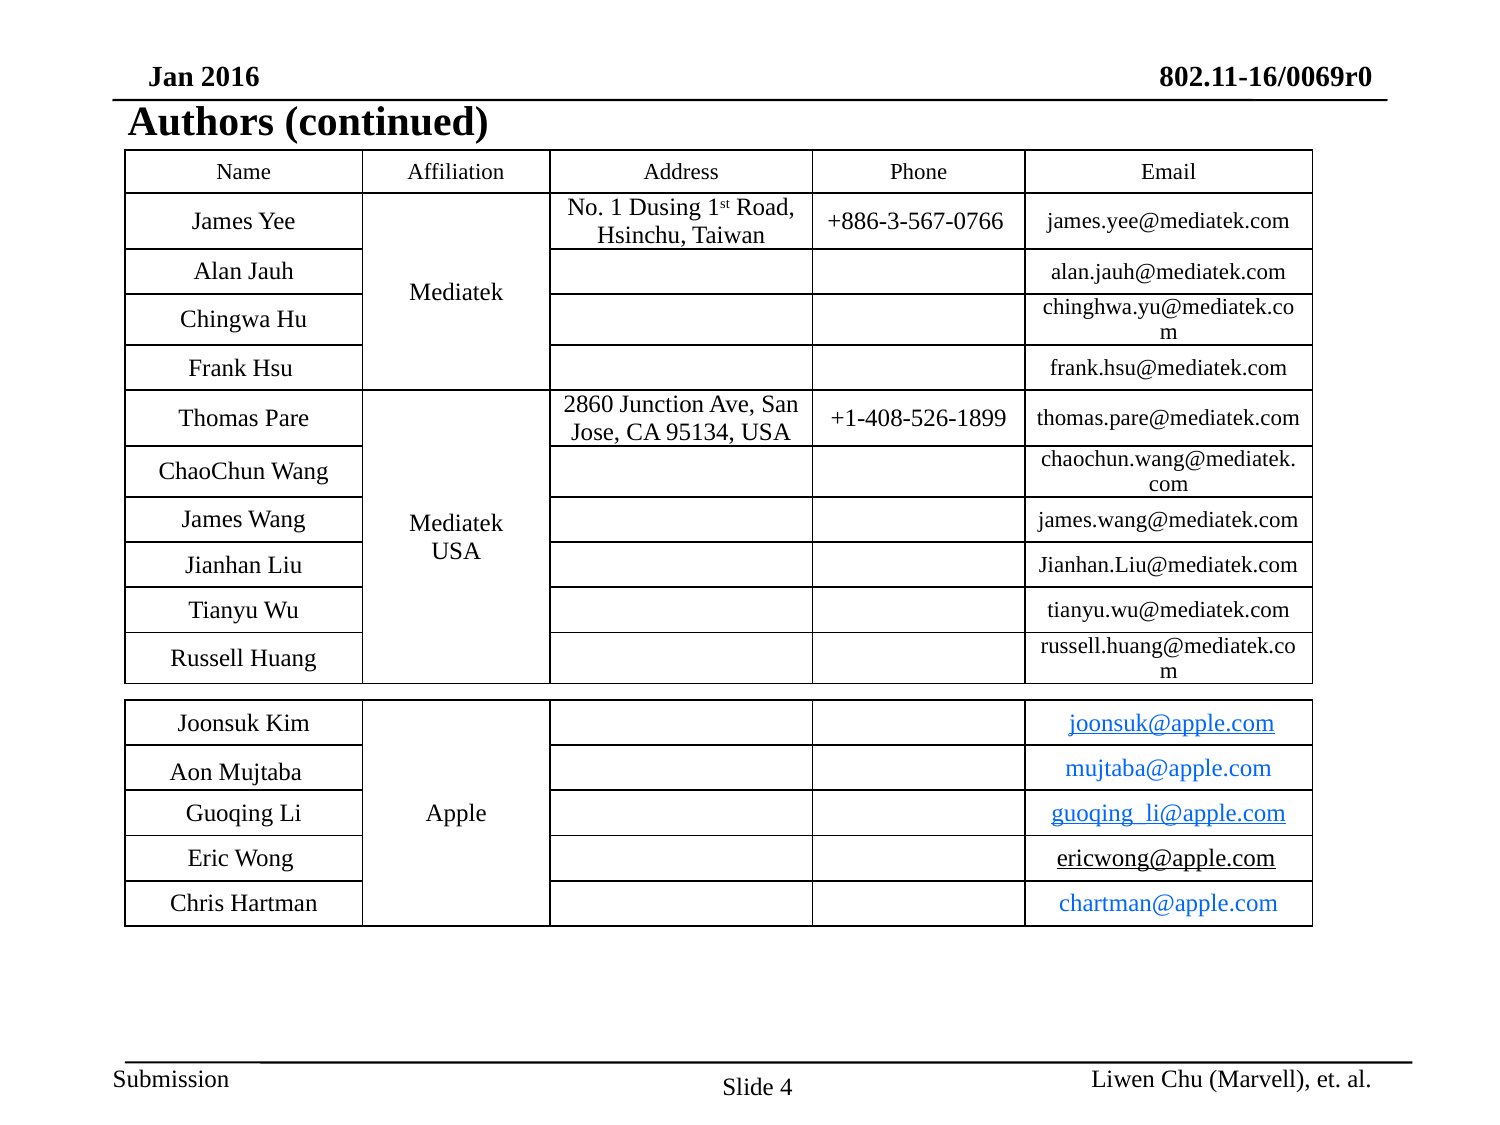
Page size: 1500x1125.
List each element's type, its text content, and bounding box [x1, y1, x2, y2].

table_cell [813, 250, 1024, 293]
table_header Name [126, 151, 362, 192]
table_cell James Wang [126, 498, 362, 541]
table_cell ericwong@apple.com [1026, 836, 1312, 880]
table_cell [551, 346, 812, 389]
table_header Joonsuk Kim [126, 701, 362, 744]
table_cell [813, 633, 1024, 683]
table_cell [813, 746, 1024, 789]
table_cell Chingwa Hu [126, 295, 362, 344]
table_cell chaochun.wang@mediatek.com [1026, 447, 1312, 496]
table_cell [551, 882, 812, 925]
table_cell Aon Mujtaba [126, 746, 362, 789]
title Authors (continued) [112, 99, 1388, 138]
table_cell [813, 791, 1024, 835]
table_cell [813, 836, 1024, 880]
table_cell [551, 791, 812, 835]
table_cell [813, 588, 1024, 632]
table_cell Mediatek [363, 194, 549, 389]
table_cell russell.huang@mediatek.com [1026, 633, 1312, 683]
table_header [551, 701, 812, 744]
table_cell [813, 543, 1024, 586]
table_cell Chris Hartman [126, 882, 362, 925]
table_cell James Yee [126, 194, 362, 248]
table_cell Jianhan Liu [126, 543, 362, 586]
table_cell Mediatek USA [363, 391, 549, 683]
table_cell chartman@apple.com [1026, 882, 1312, 925]
table_cell [813, 346, 1024, 389]
table_cell james.wang@mediatek.com [1026, 498, 1312, 541]
table_cell Alan Jauh [126, 250, 362, 293]
table_cell mujtaba@apple.com [1026, 746, 1312, 789]
table_header Email [1026, 151, 1312, 192]
table_cell [551, 447, 812, 496]
table_cell +1-408-526-1899 [813, 391, 1024, 445]
table_header [813, 701, 1024, 744]
table_cell 2860 Junction Ave, San Jose, CA 95134, USA [551, 391, 812, 445]
table_cell [551, 746, 812, 789]
table_cell tianyu.wu@mediatek.com [1026, 588, 1312, 632]
table_header Apple [363, 701, 549, 925]
table_cell ChaoChun Wang [126, 447, 362, 496]
table_cell [551, 498, 812, 541]
table_cell james.yee@mediatek.com [1026, 194, 1312, 248]
table_cell Frank Hsu [126, 346, 362, 389]
table_header Affiliation [363, 151, 549, 192]
table_cell Russell Huang [126, 633, 362, 683]
footer Liwen Chu (Marvell), et. al. [1087, 1061, 1373, 1093]
table_cell [551, 836, 812, 880]
table_header joonsuk@apple.com [1026, 701, 1312, 744]
table_header Address [551, 151, 812, 192]
table_cell No. 1 Dusing 1st Road, Hsinchu, Taiwan [551, 194, 812, 248]
table_cell frank.hsu@mediatek.com [1026, 346, 1312, 389]
table_cell guoqing_li@apple.com [1026, 791, 1312, 835]
table_cell Jianhan.Liu@mediatek.com [1026, 543, 1312, 586]
table_header Phone [813, 151, 1024, 192]
table_cell alan.jauh@mediatek.com [1026, 250, 1312, 293]
table_cell Thomas Pare [126, 391, 362, 445]
table_cell [551, 633, 812, 683]
table_cell Eric Wong [126, 836, 362, 880]
table_cell [813, 498, 1024, 541]
slide_number Slide 4 [713, 1069, 802, 1101]
table_cell Guoqing Li [126, 791, 362, 835]
table_cell +886-3-567-0766 [813, 194, 1024, 248]
table_cell Tianyu Wu [126, 588, 362, 632]
table_cell thomas.pare@mediatek.com [1026, 391, 1312, 445]
table_cell [813, 882, 1024, 925]
table_cell [551, 250, 812, 293]
table_cell [813, 447, 1024, 496]
table_cell [551, 295, 812, 344]
table_cell [551, 588, 812, 632]
table_cell [813, 295, 1024, 344]
table_cell [551, 543, 812, 586]
table_cell chinghwa.yu@mediatek.com [1026, 295, 1312, 344]
